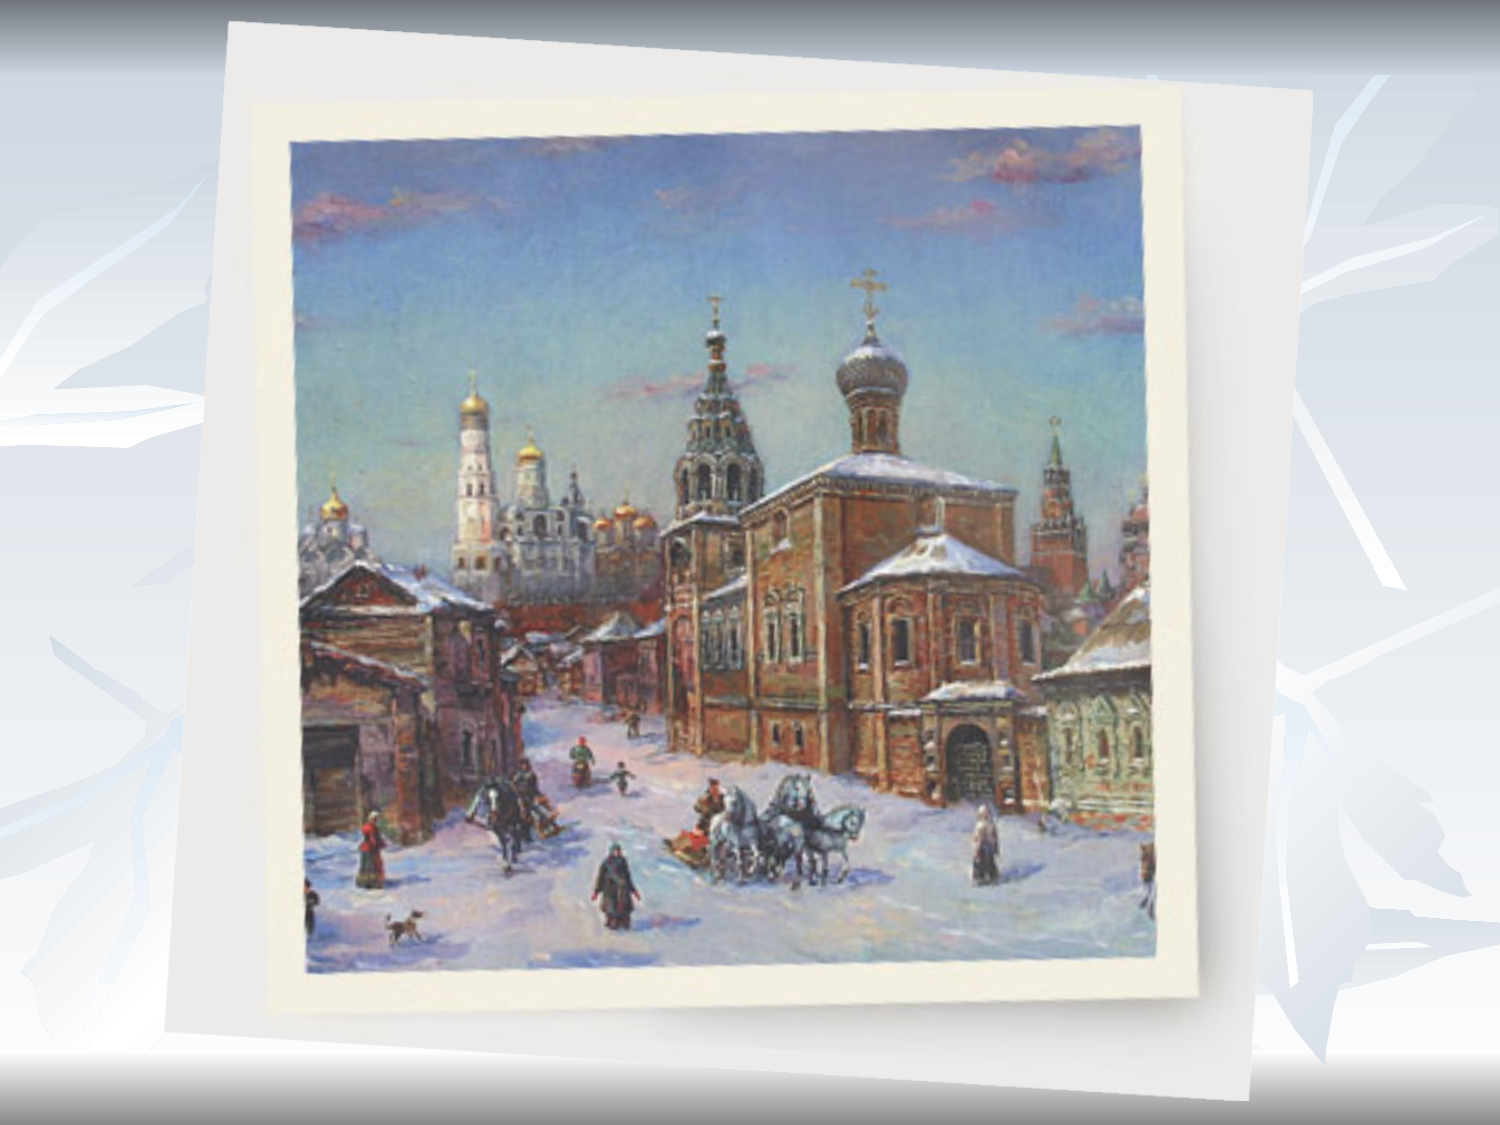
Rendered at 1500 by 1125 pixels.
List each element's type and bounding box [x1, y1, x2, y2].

picture [165, 22, 1313, 1101]
